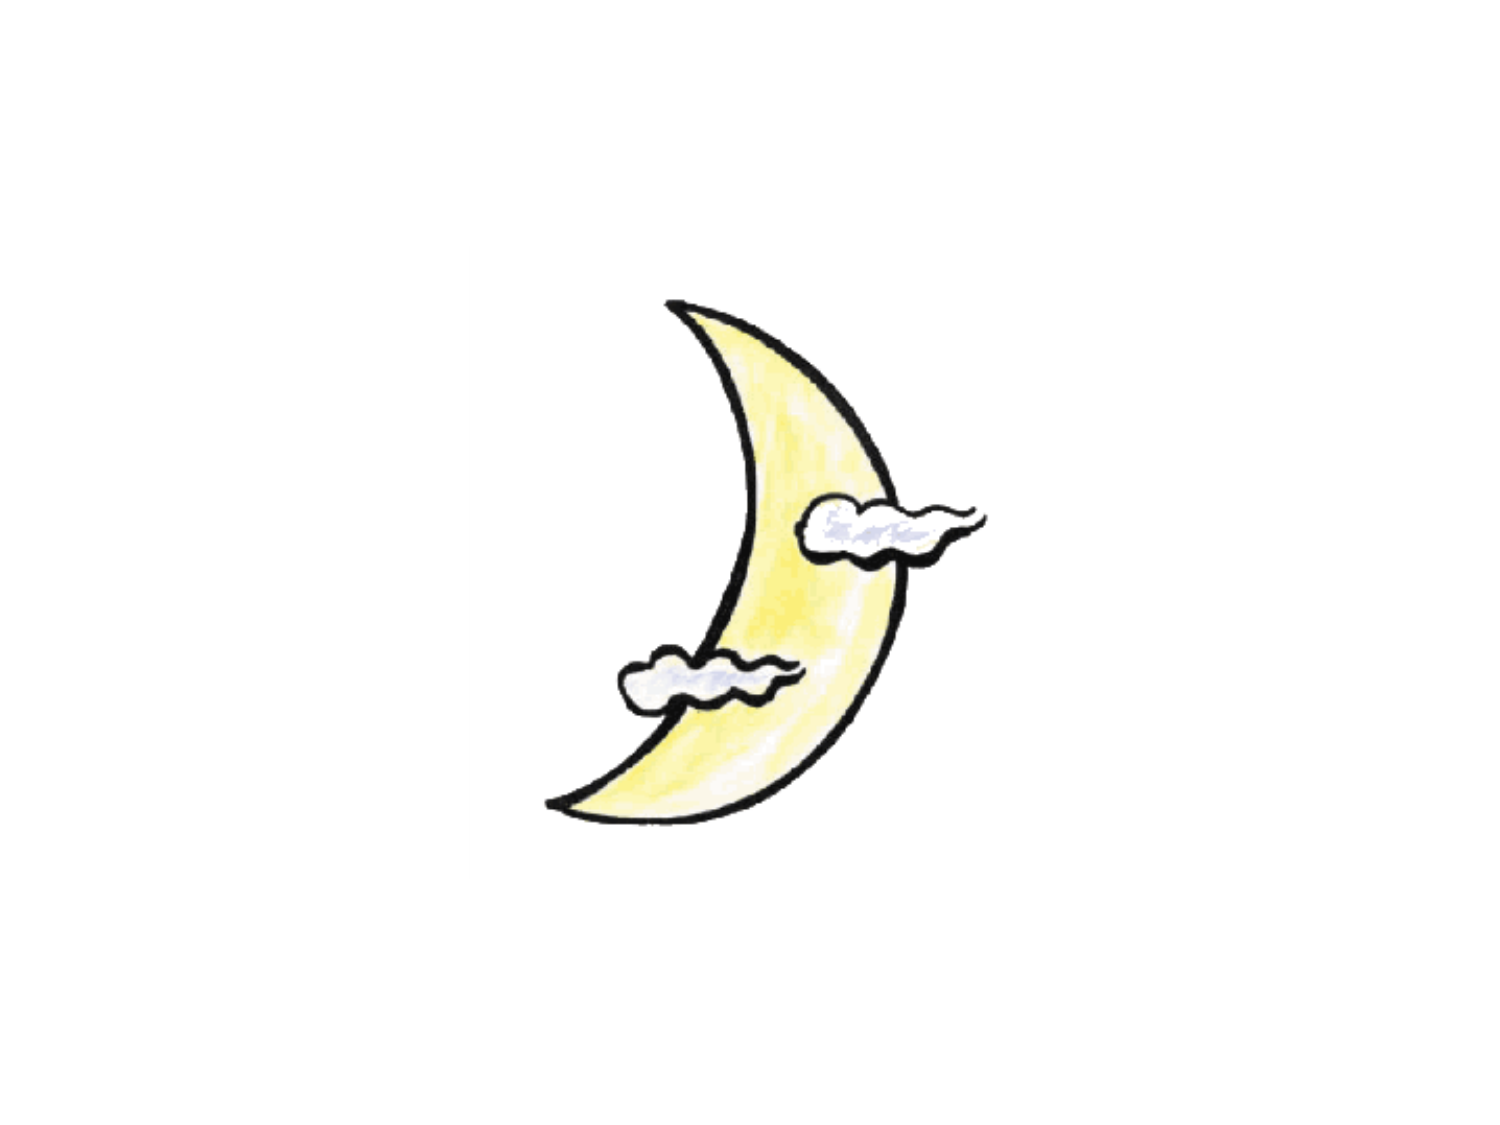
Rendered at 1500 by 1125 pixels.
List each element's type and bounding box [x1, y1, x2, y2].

text_box [468, 246, 1032, 879]
